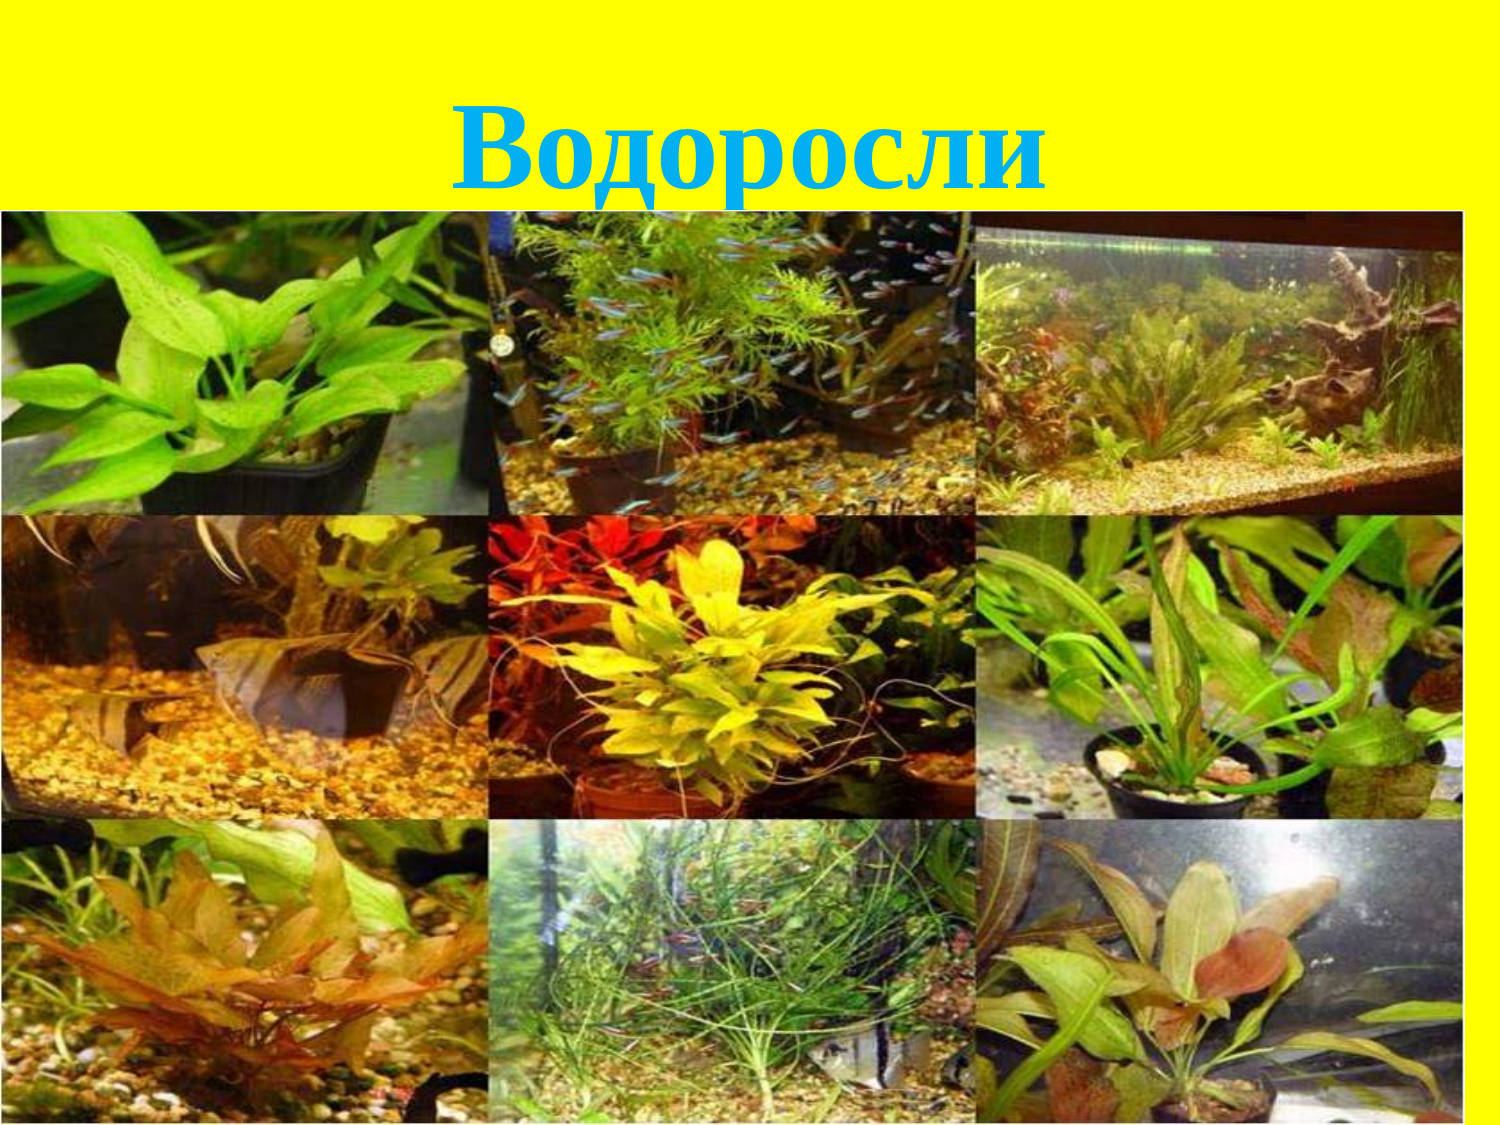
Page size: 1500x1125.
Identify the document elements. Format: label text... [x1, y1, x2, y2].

title Водоросли [74, 44, 1426, 210]
picture [0, 210, 1466, 1125]
